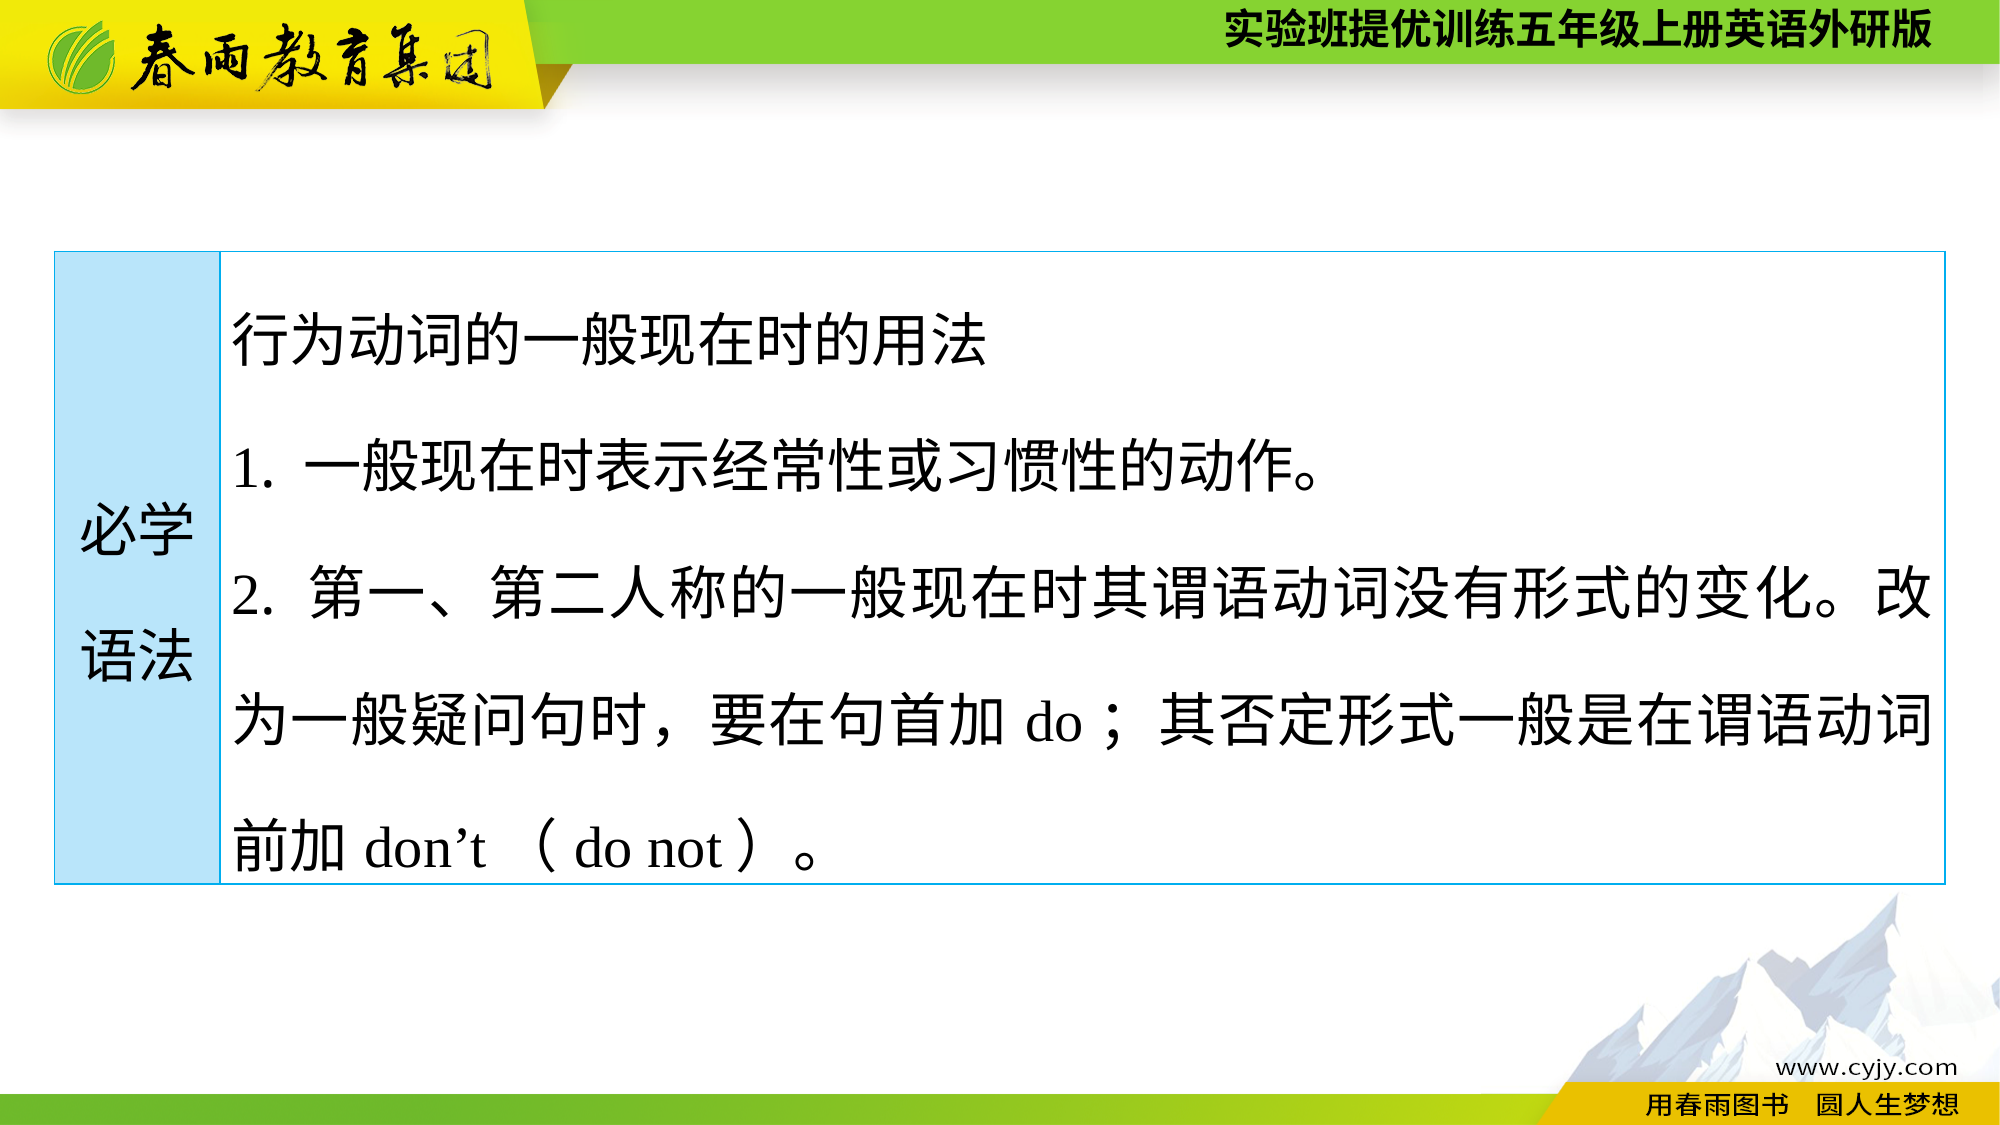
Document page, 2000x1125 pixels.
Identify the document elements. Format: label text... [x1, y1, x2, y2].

picture [0, 0, 2000, 1125]
table_header 行为动词的一般现在时的用法 1. 一般现在时表示经常性或习惯性的动作。 2. 第一、第二人称的一般现在时其谓语动词没有形式的变化。改为一般疑问句时，要在句首加do；其否定形式一般是在谓语动词前加don’t（do not）。 [221, 252, 1944, 883]
table_header 必学 语法 [55, 252, 219, 883]
